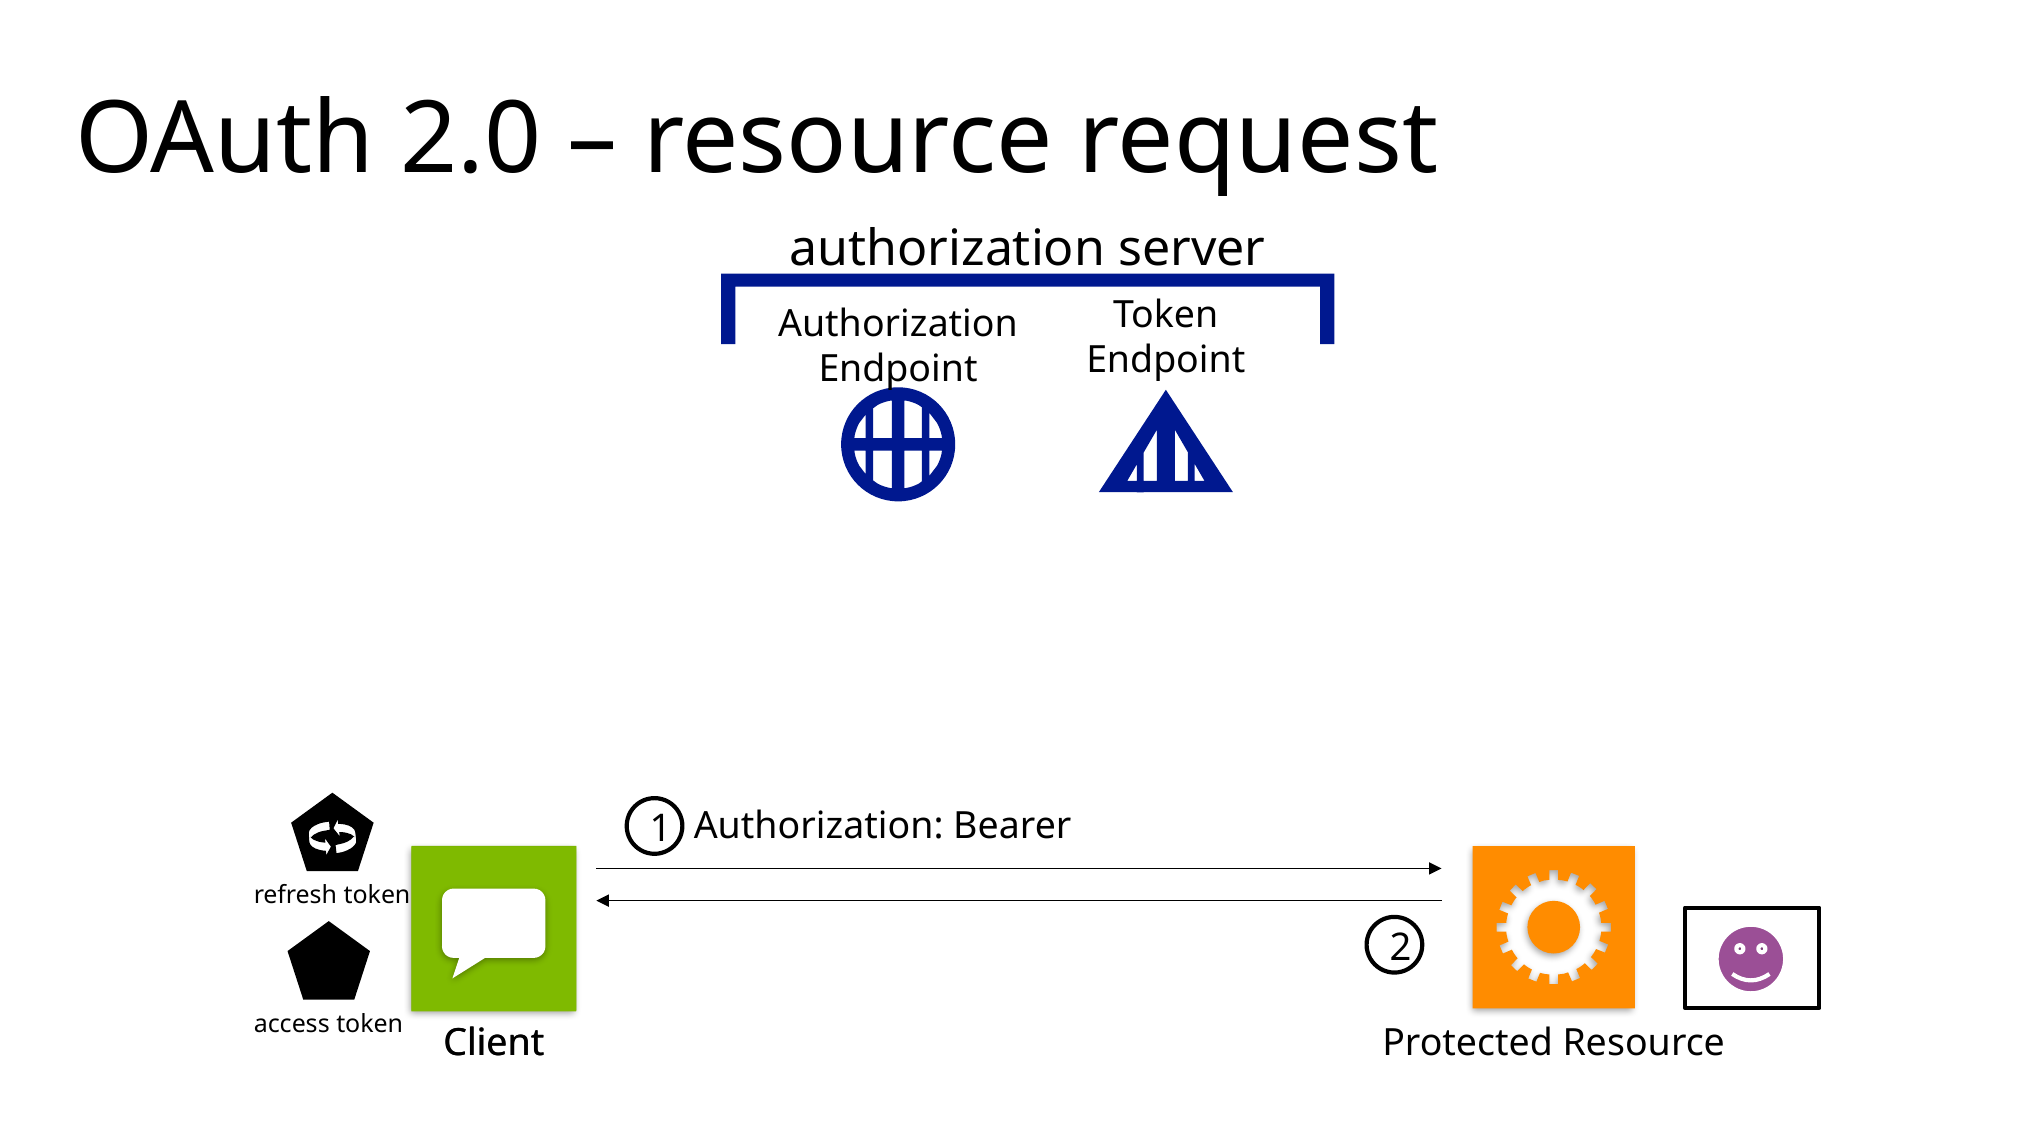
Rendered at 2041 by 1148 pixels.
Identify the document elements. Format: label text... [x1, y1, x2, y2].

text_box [596, 900, 1442, 973]
title OAuth 2.0 – resource request [45, 48, 1996, 199]
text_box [238, 792, 426, 918]
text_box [410, 846, 577, 1073]
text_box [596, 797, 1442, 869]
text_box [238, 926, 405, 1047]
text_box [1075, 281, 1257, 493]
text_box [1684, 907, 1820, 1009]
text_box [720, 207, 1335, 345]
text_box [769, 290, 1027, 502]
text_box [1377, 845, 1730, 1072]
